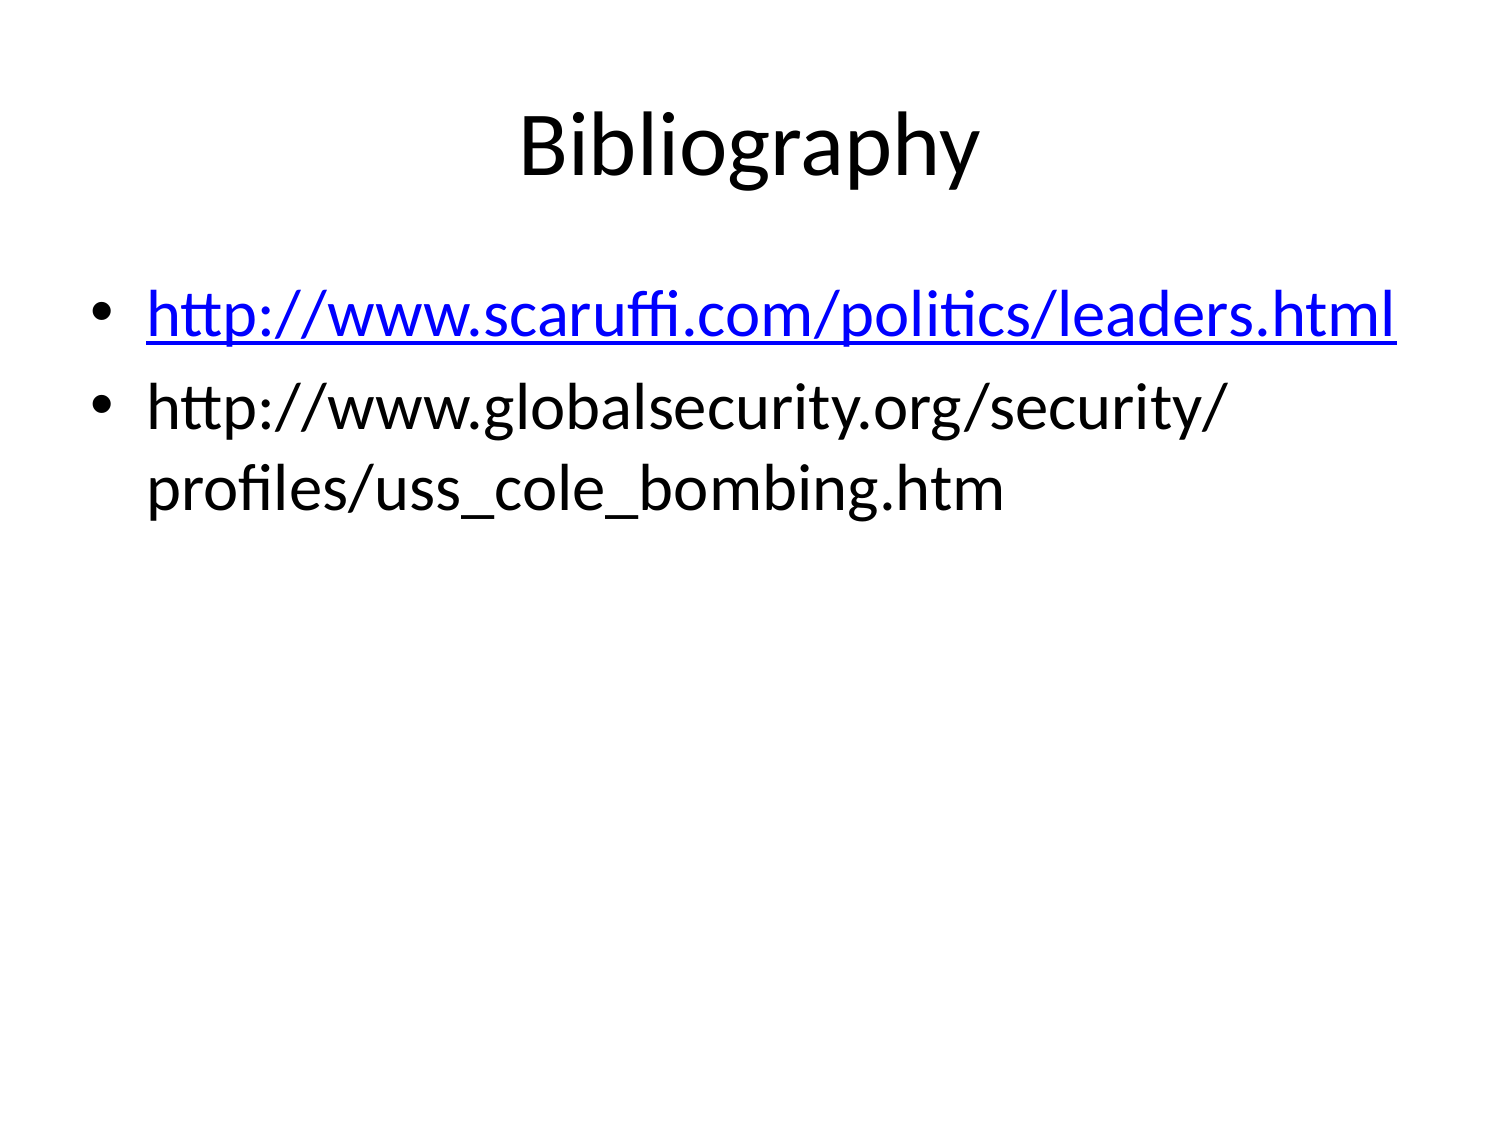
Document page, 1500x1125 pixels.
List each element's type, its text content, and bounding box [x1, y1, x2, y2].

title Bibliography [75, 45, 1425, 233]
list http://www.scaruffi.com/politics/leaders.html http://www.globalsecurity.org/security/profiles/uss_cole_bombing.htm [75, 262, 1425, 1005]
